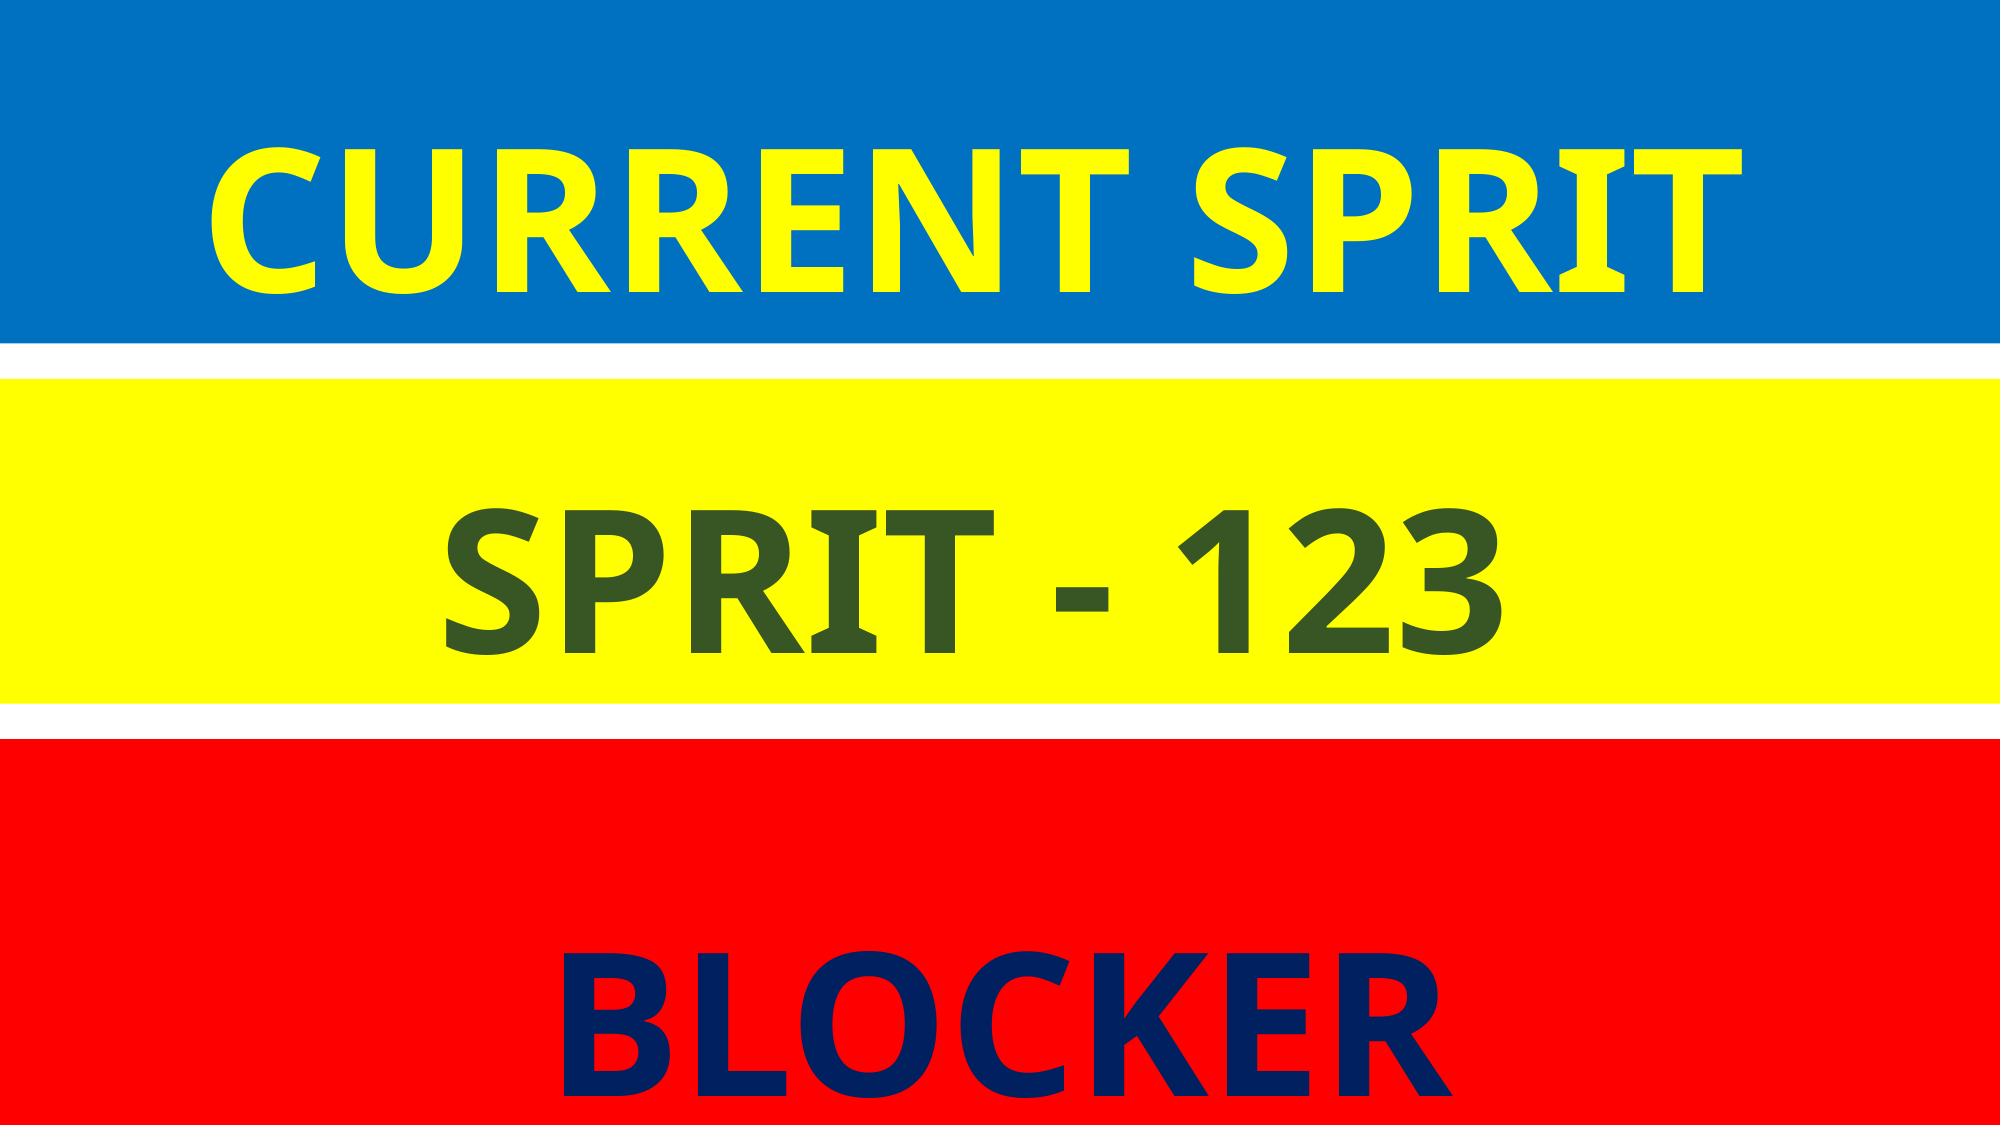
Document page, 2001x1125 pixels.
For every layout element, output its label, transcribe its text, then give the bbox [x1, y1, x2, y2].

title CURRENT SPRIT [0, 0, 2000, 344]
text_box SPRIT - 123 [0, 378, 2000, 704]
text_box BLOCKER [0, 739, 2000, 1125]
